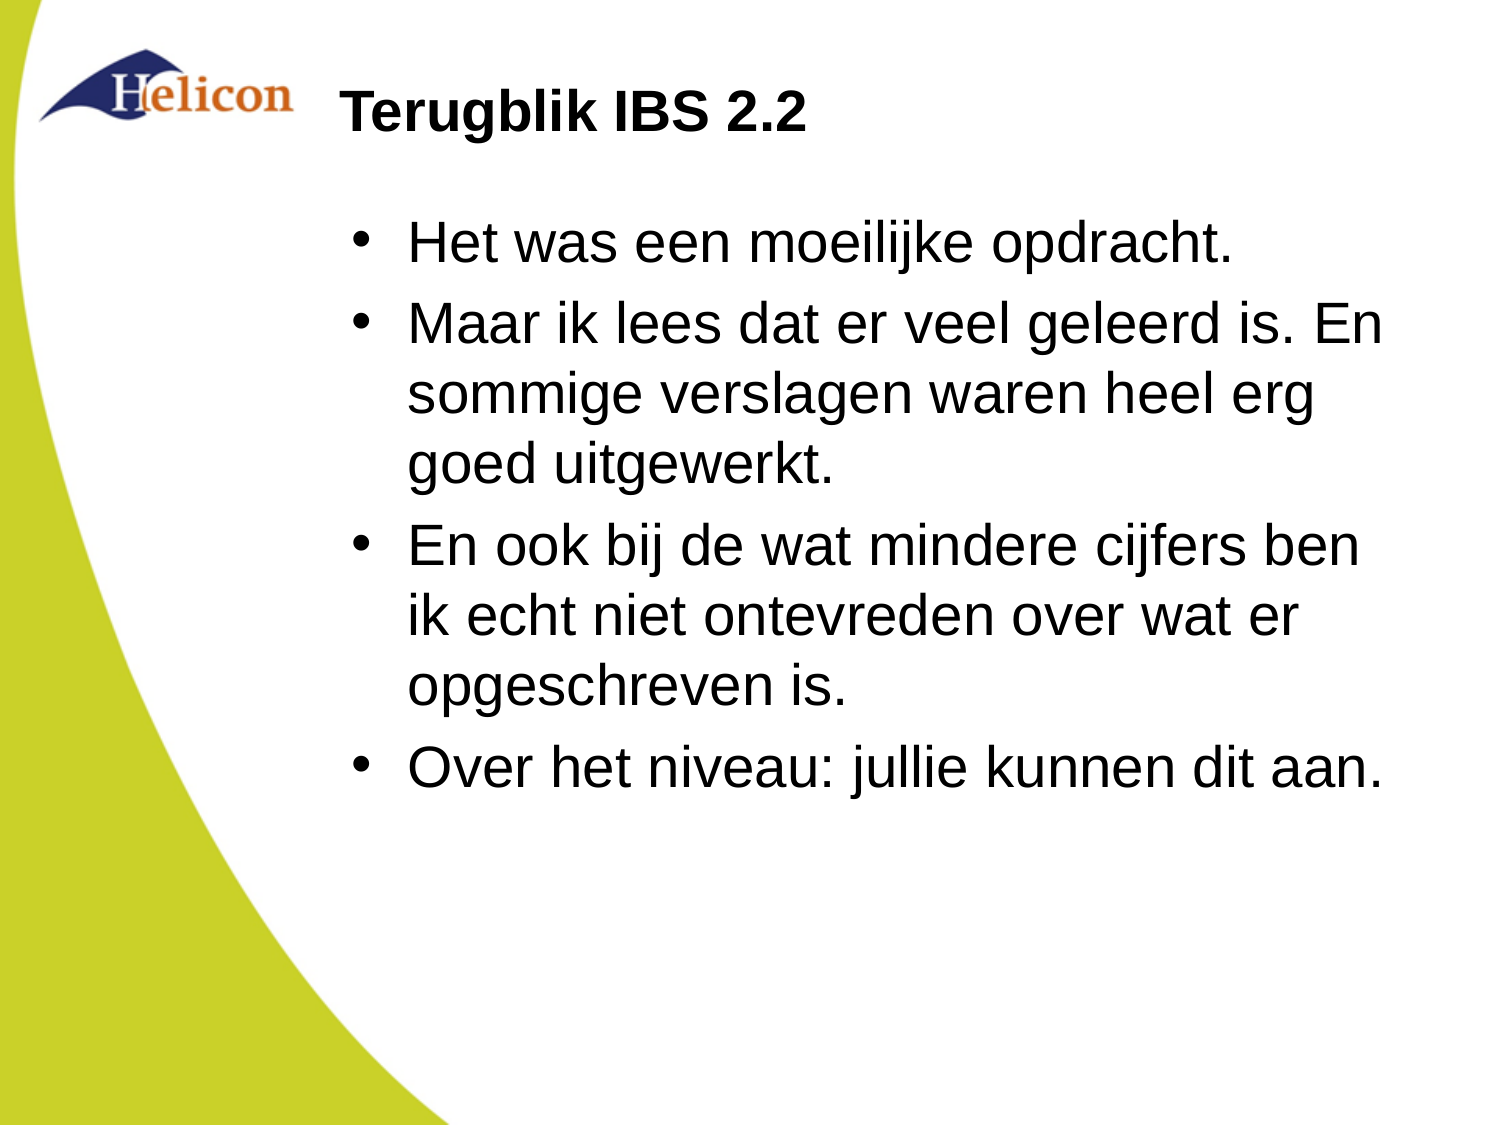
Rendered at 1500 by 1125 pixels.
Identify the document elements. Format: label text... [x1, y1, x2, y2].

title Terugblik IBS 2.2 [324, 54, 1415, 161]
picture [0, 0, 1500, 1125]
list Het was een moeilijke opdracht. Maar ik lees dat er veel geleerd is. En sommige verslagen waren heel erg goed uitgewerkt. En ook bij de wat mindere cijfers ben ik echt niet ontevreden over wat er opgeschreven is. Over het niveau: jullie kunnen dit aan. [336, 196, 1425, 1005]
